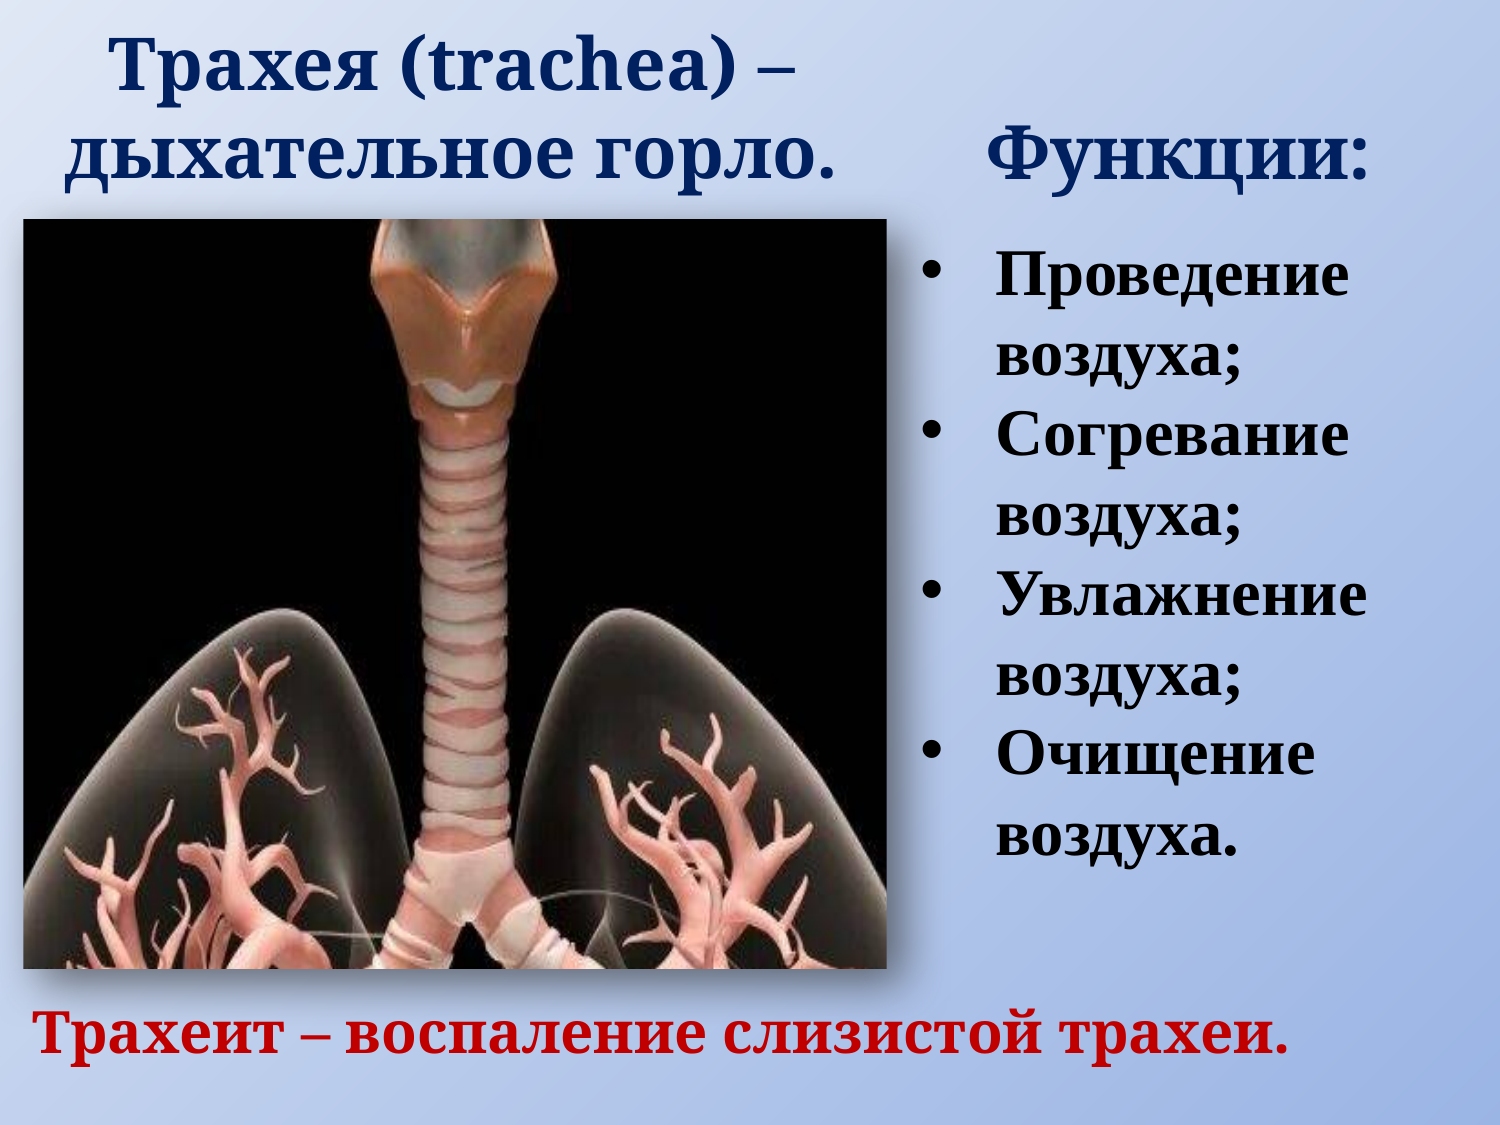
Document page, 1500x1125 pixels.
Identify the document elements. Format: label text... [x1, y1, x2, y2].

text_box Трахеит – воспаление слизистой трахеи. [17, 987, 1462, 1073]
picture [22, 218, 887, 969]
text_box Функции: [972, 96, 1387, 202]
title Трахея (trachea) – дыхательное горло. [16, 55, 907, 220]
text_box Проведение воздуха; Согревание воздуха; Увлажнение воздуха; Очищение воздуха. [905, 221, 1496, 876]
